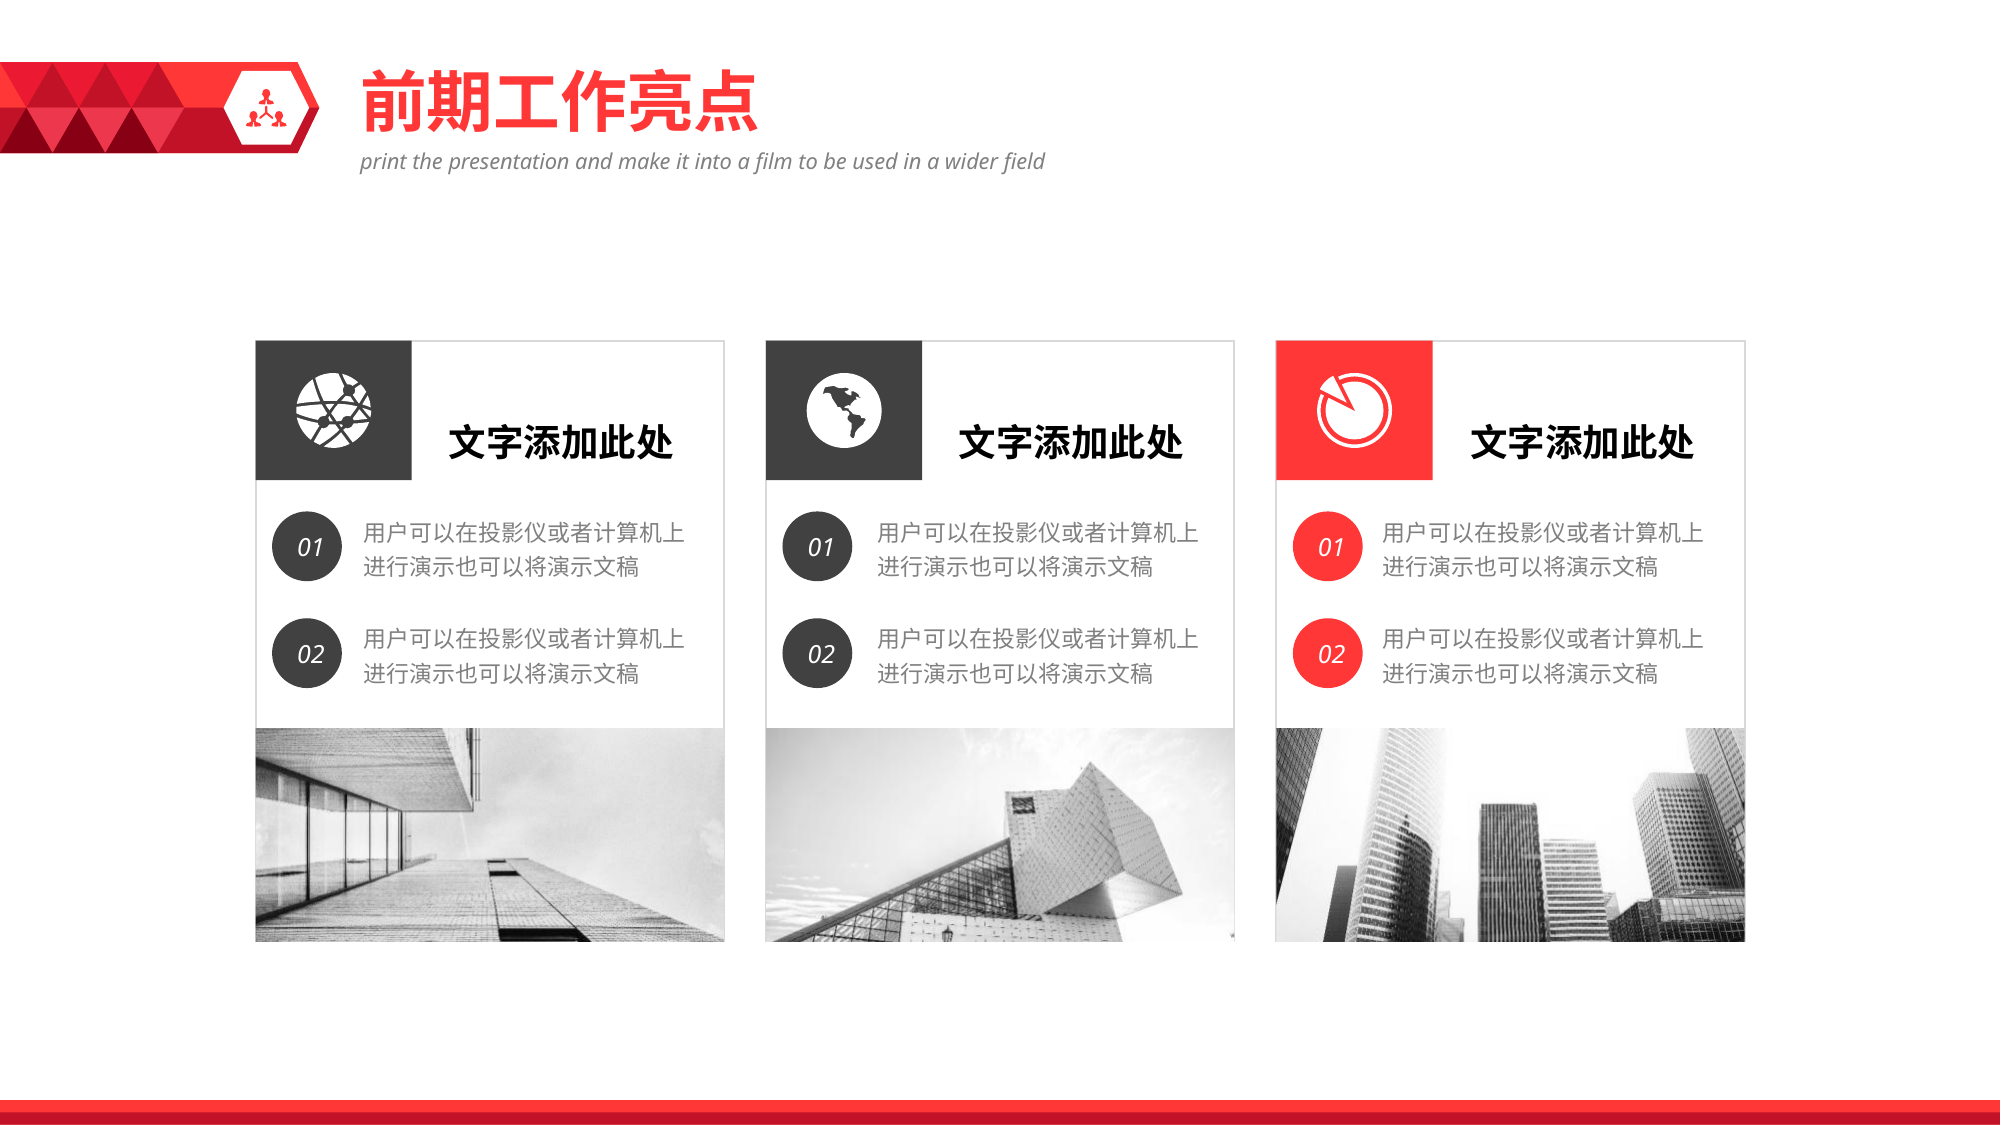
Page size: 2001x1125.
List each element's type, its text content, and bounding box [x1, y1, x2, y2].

text_box [315, 372, 345, 401]
text_box [296, 379, 321, 404]
text_box [296, 417, 320, 440]
text_box [1275, 340, 1746, 942]
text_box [782, 511, 853, 689]
text_box [255, 340, 725, 942]
picture [1276, 728, 1745, 942]
text_box [1317, 372, 1393, 448]
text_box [345, 52, 1148, 180]
text_box 文字添加此处 [1455, 402, 1746, 471]
text_box [1275, 340, 1434, 481]
text_box [352, 384, 367, 404]
text_box 用户可以在投影仪或者计算机上进行演示也可以将演示文稿 [348, 610, 703, 695]
text_box 用户可以在投影仪或者计算机上进行演示也可以将演示文稿 [1368, 504, 1723, 588]
text_box [362, 395, 371, 408]
text_box [765, 340, 923, 481]
text_box [296, 404, 328, 420]
text_box [255, 340, 413, 481]
text_box [806, 372, 882, 448]
text_box [325, 403, 335, 411]
text_box 用户可以在投影仪或者计算机上进行演示也可以将演示文稿 [862, 504, 1217, 588]
picture [766, 728, 1235, 942]
text_box [313, 424, 340, 445]
text_box [765, 340, 1235, 942]
text_box [323, 432, 350, 448]
text_box [342, 373, 359, 386]
text_box 文字添加此处 [433, 402, 724, 471]
text_box [343, 421, 370, 443]
text_box 用户可以在投影仪或者计算机上进行演示也可以将演示文稿 [862, 610, 1217, 695]
text_box [341, 395, 355, 403]
text_box [331, 403, 358, 422]
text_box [1292, 511, 1363, 689]
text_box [272, 511, 342, 689]
text_box 文字添加此处 [944, 402, 1235, 471]
text_box [352, 409, 368, 421]
picture [255, 728, 724, 942]
text_box 用户可以在投影仪或者计算机上进行演示也可以将演示文稿 [348, 504, 703, 588]
text_box [362, 407, 372, 418]
text_box 用户可以在投影仪或者计算机上进行演示也可以将演示文稿 [1368, 610, 1723, 695]
